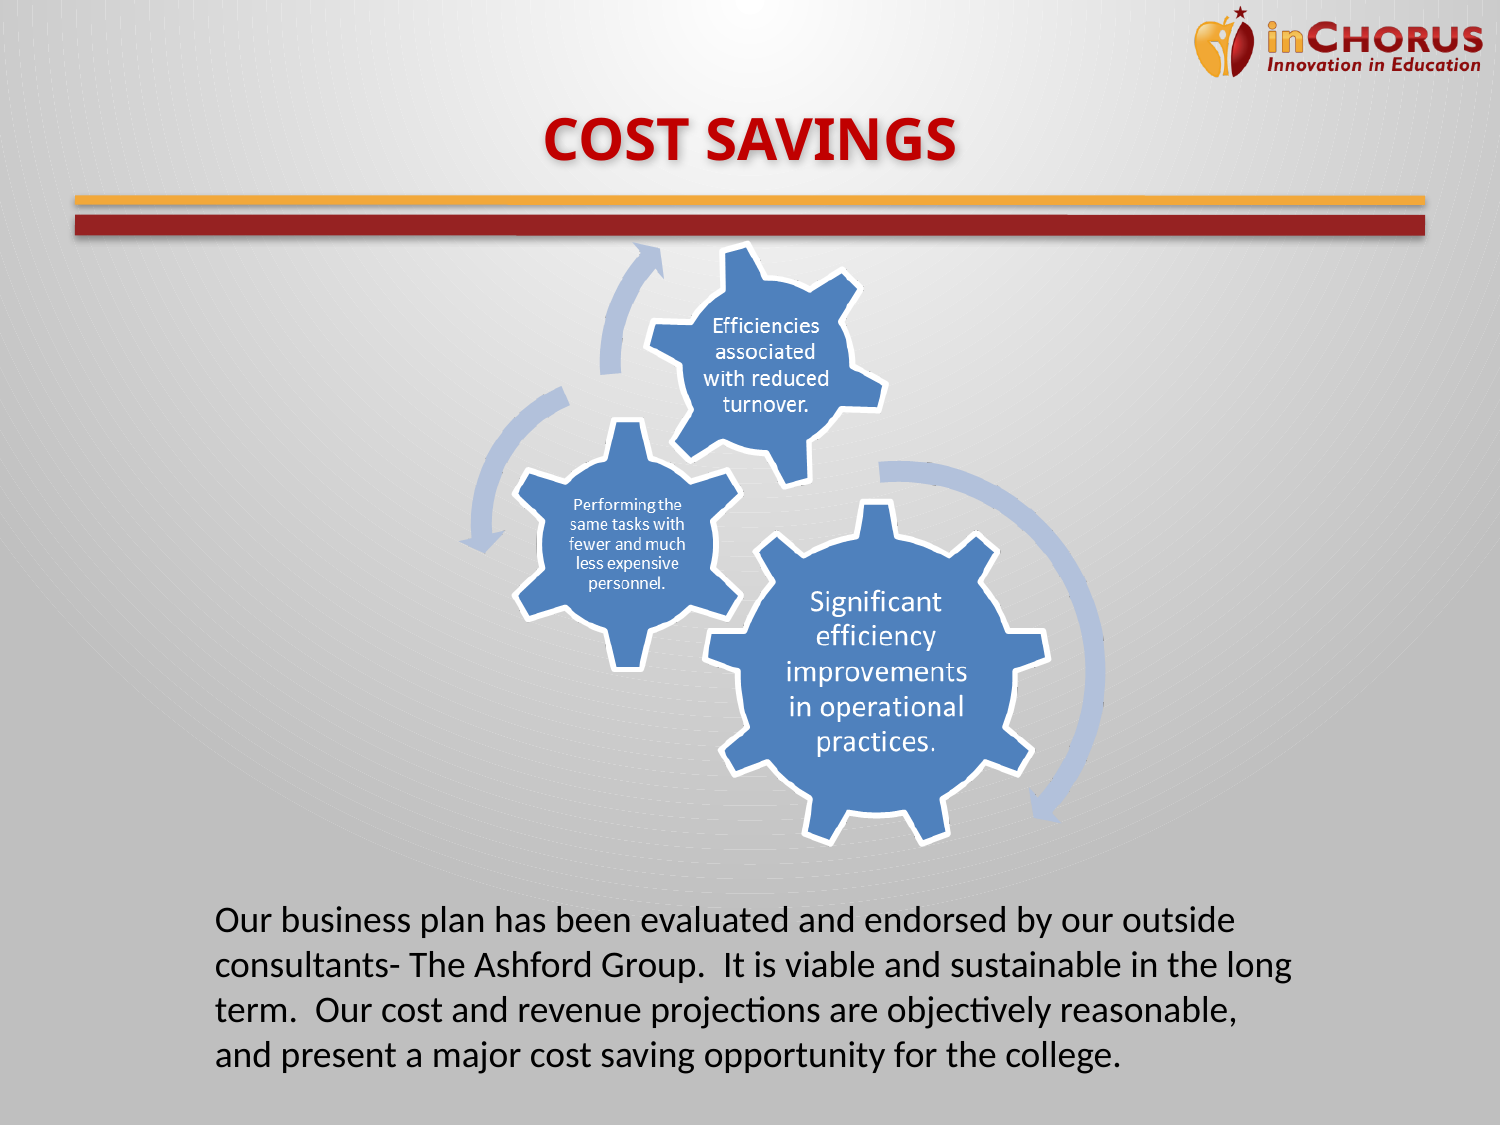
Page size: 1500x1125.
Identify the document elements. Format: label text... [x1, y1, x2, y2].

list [262, 212, 1207, 850]
text_box Our business plan has been evaluated and endorsed by our outside consultants- The Ashford Group. It is viable and sustainable in the long term. Our cost and revenue projections are objectively reasonable, and present a major cost saving opportunity for the college. [199, 887, 1313, 1083]
picture [1190, 4, 1488, 80]
title Cost savings [75, 87, 1425, 188]
